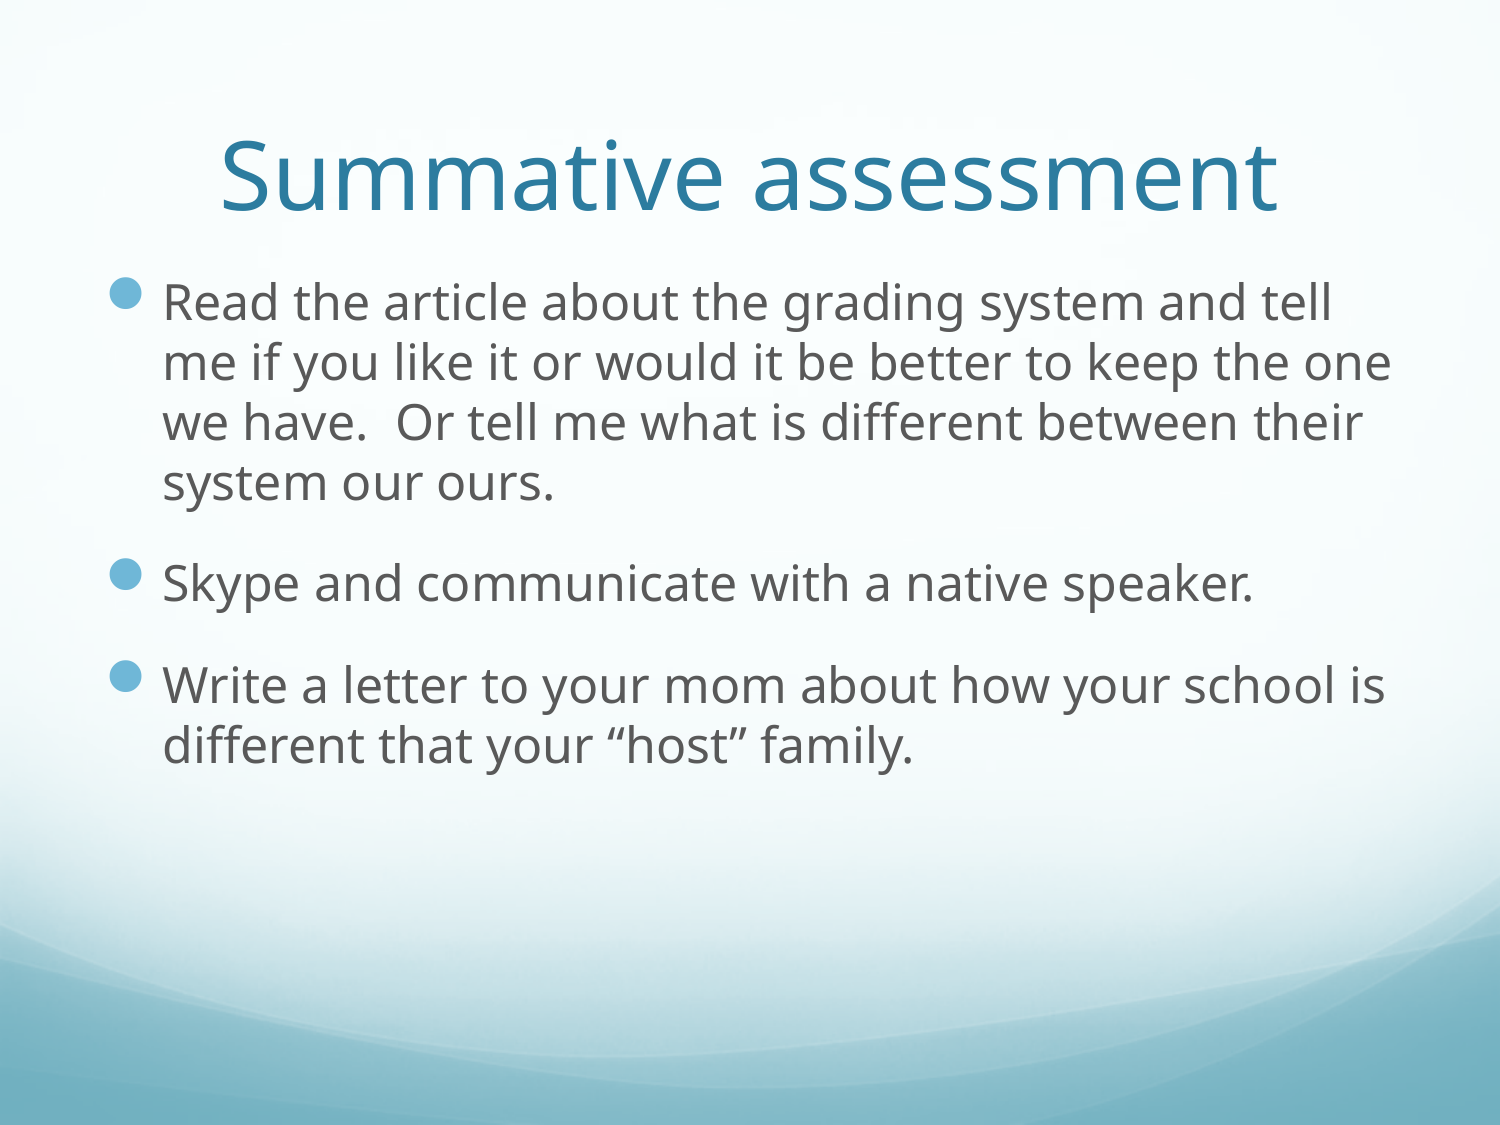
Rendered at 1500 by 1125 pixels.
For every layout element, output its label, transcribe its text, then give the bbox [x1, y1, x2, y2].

list Read the article about the grading system and tell me if you like it or would it be better to keep the one we have. Or tell me what is different between their system our ours. Skype and communicate with a native speaker. Write a letter to your mom about how your school is different that your “host” family. [90, 262, 1410, 975]
title Summative assessment [90, 17, 1410, 237]
